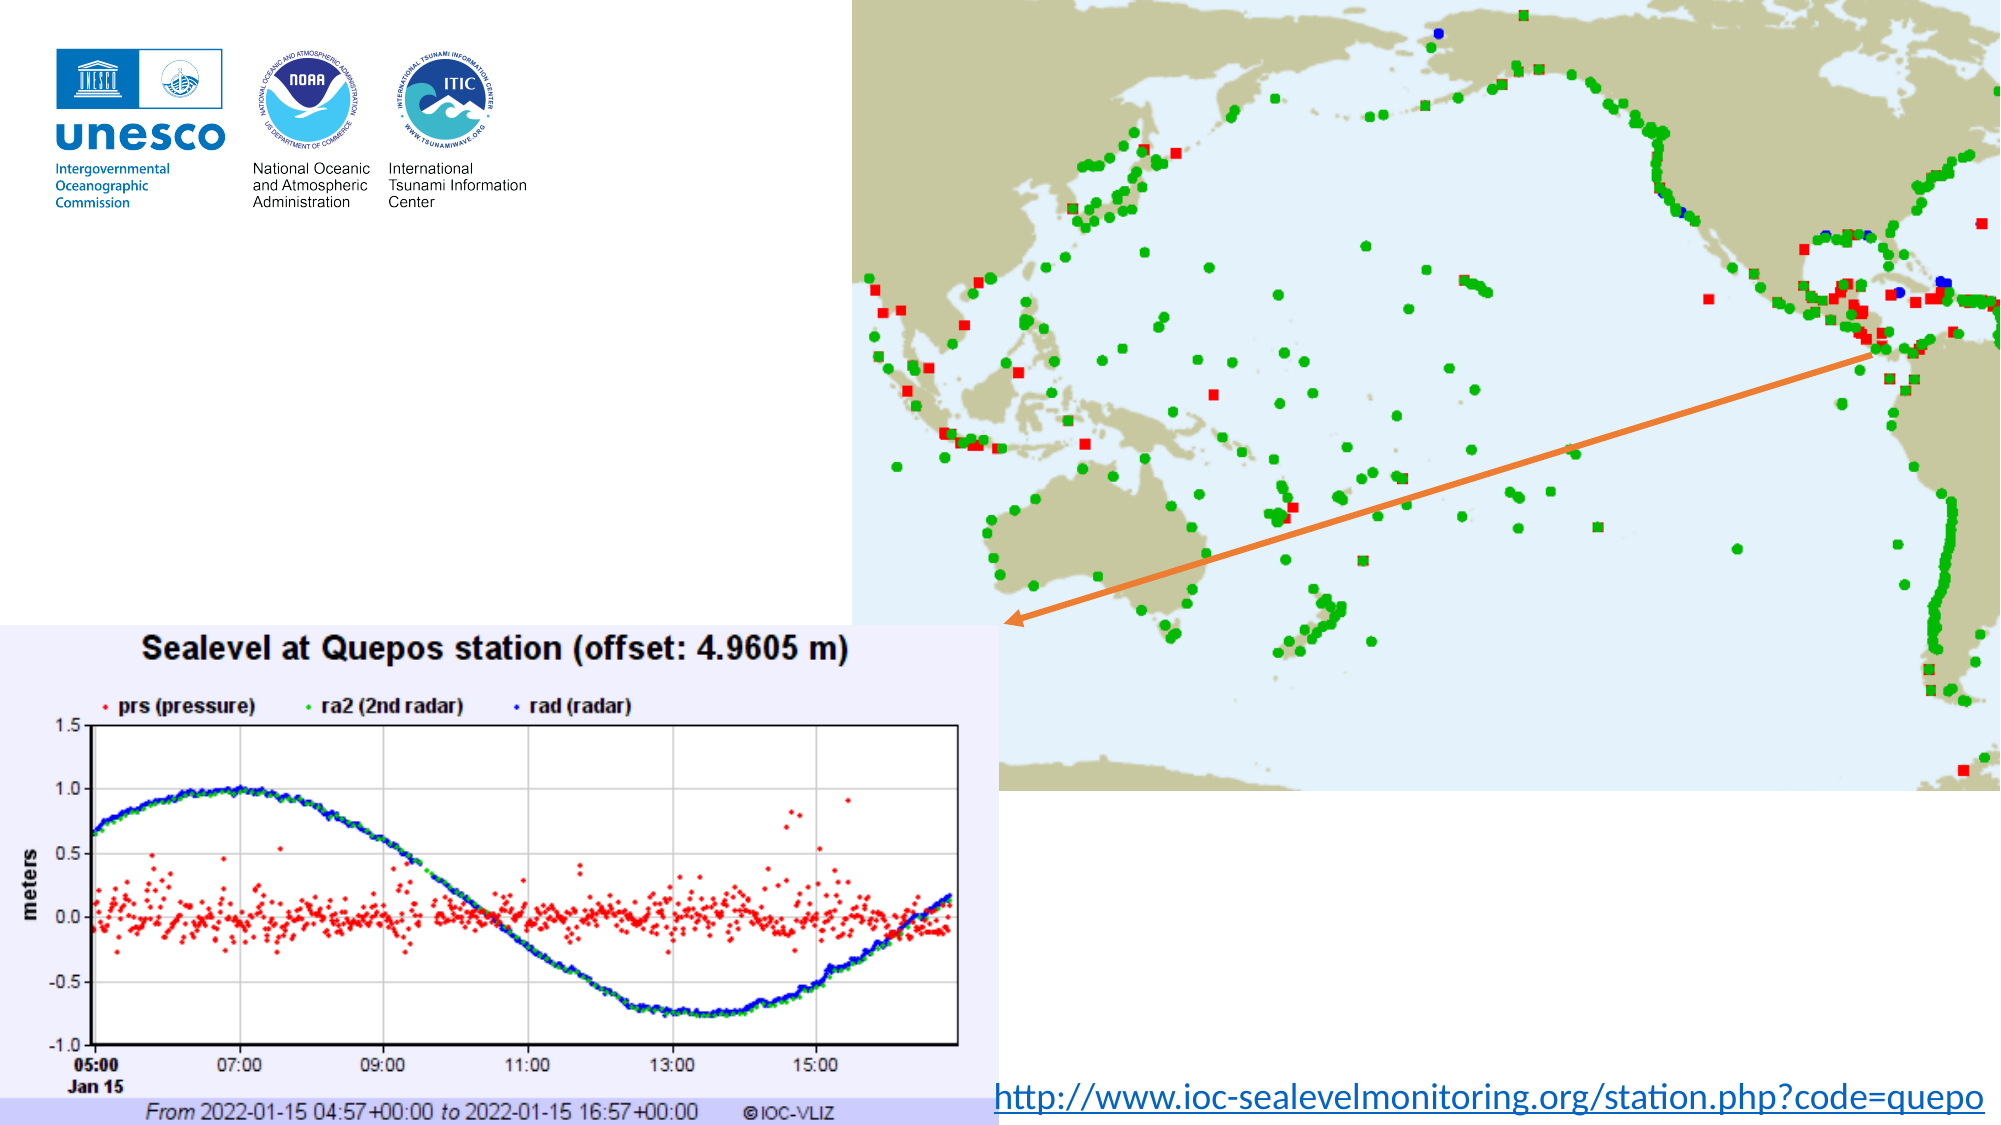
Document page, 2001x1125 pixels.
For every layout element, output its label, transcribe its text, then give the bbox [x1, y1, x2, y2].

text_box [1003, 354, 1873, 624]
picture [0, 0, 2000, 1125]
picture [43, 35, 527, 221]
text_box http://www.ioc-sealevelmonitoring.org/station.php?code=quepo [999, 1064, 2000, 1125]
